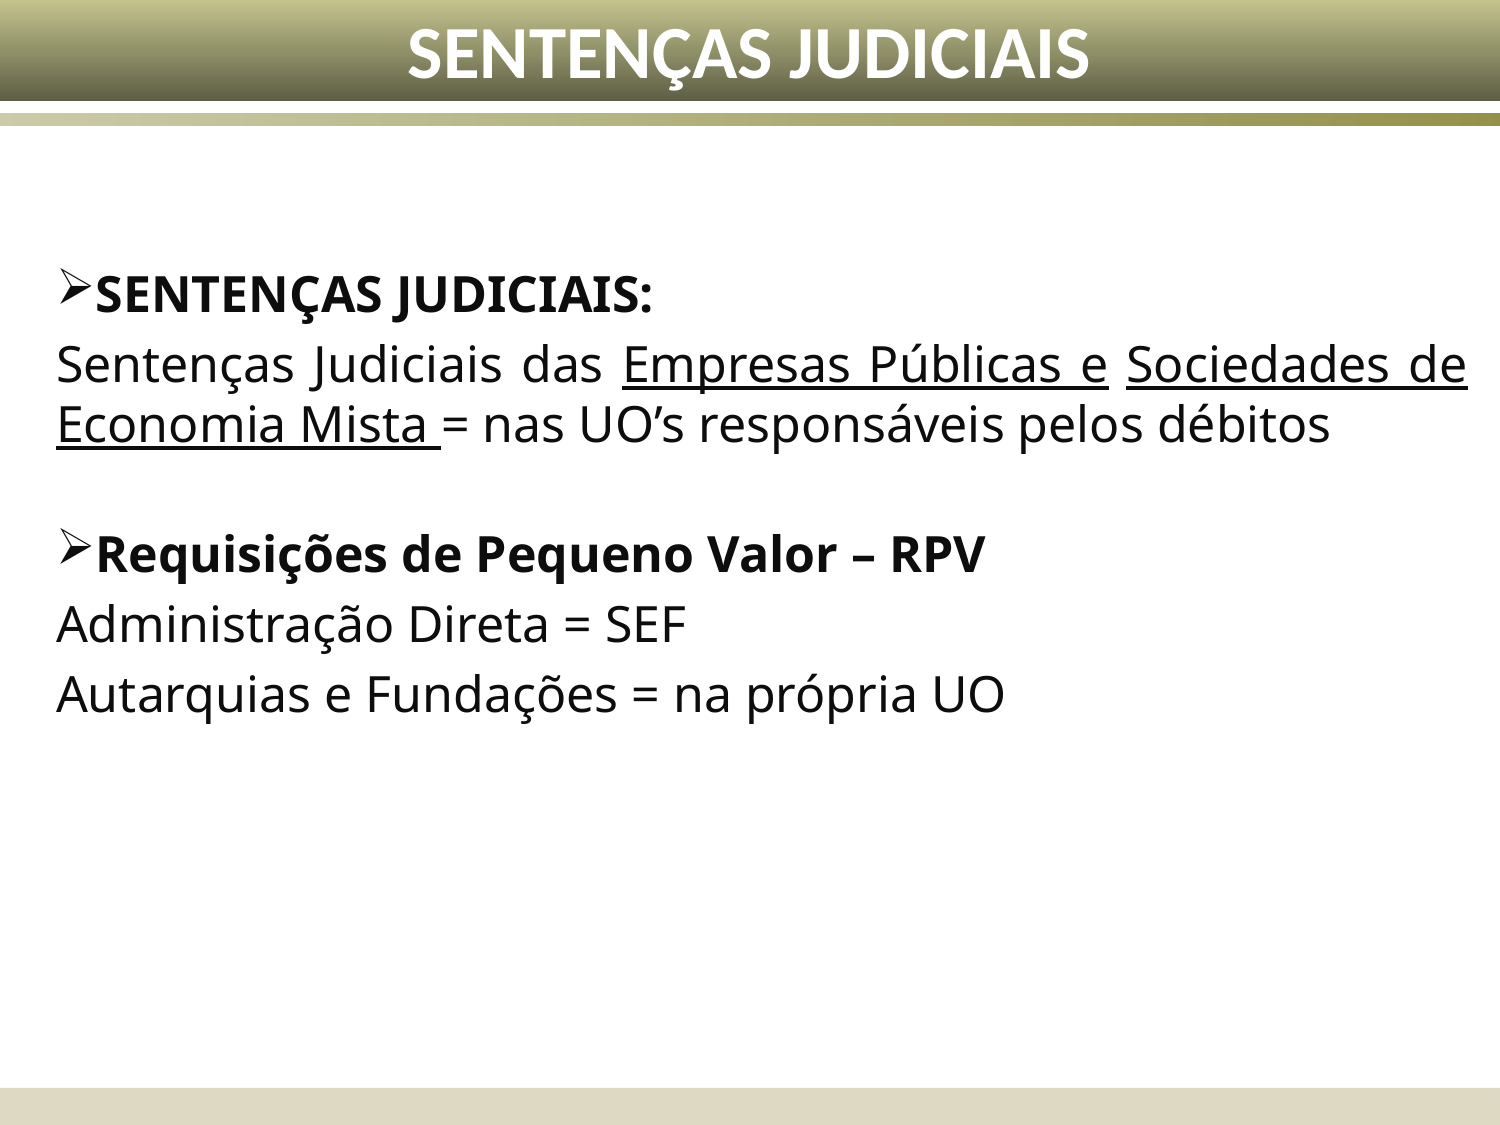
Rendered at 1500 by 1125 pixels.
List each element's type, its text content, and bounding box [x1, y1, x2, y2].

text_box [0, 113, 1500, 126]
text_box SENTENÇAS JUDICIAIS [0, 0, 1500, 101]
text_box [123, 282, 1454, 439]
text_box SENTENÇAS JUDICIAIS: Sentenças Judiciais das Empresas Públicas e Sociedades de Economia Mista = nas UO’s responsáveis pelos débitos Requisições de Pequeno Valor – RPV Administração Direta = SEF Autarquias e Fundações = na própria UO [41, 255, 1483, 1047]
text_box [0, 1087, 1500, 1125]
